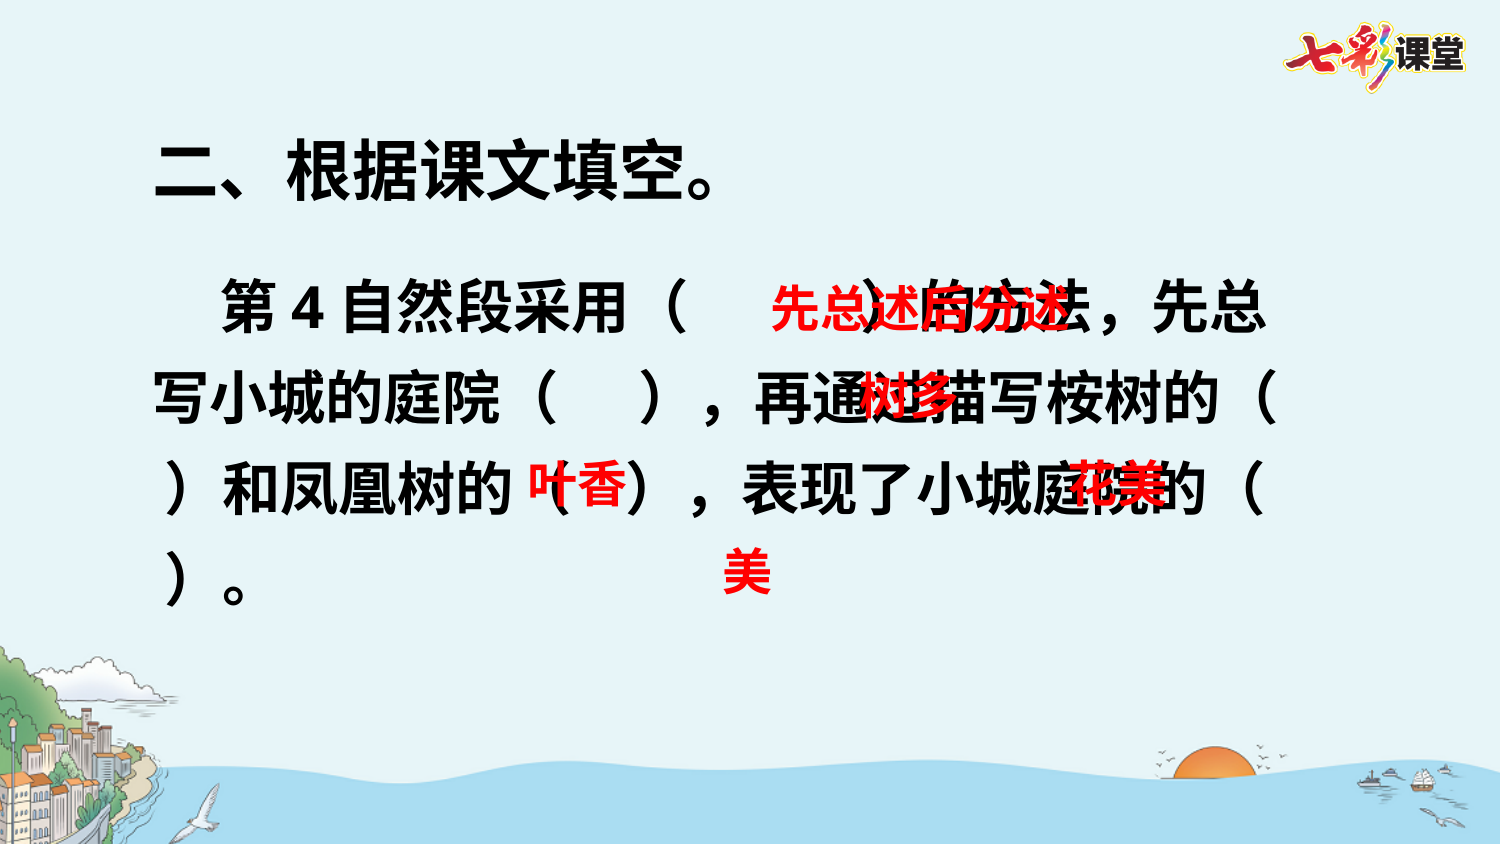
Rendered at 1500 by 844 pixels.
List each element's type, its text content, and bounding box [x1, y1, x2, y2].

text_box 美 [707, 520, 820, 608]
text_box 花美 [1053, 432, 1222, 520]
text_box 第4自然段采用（ ）的方法，先总写小城的庭院（ ），再通过描写桉树的（ ）和凤凰树的（ ），表现了小城庭院的（ ）。 [136, 241, 1326, 621]
text_box 叶香 [512, 433, 673, 520]
text_box 树多 [845, 345, 992, 433]
picture [0, 0, 1500, 844]
text_box 二、根据课文填空。 [137, 105, 719, 217]
text_box 先总述后分述 [755, 257, 1126, 345]
